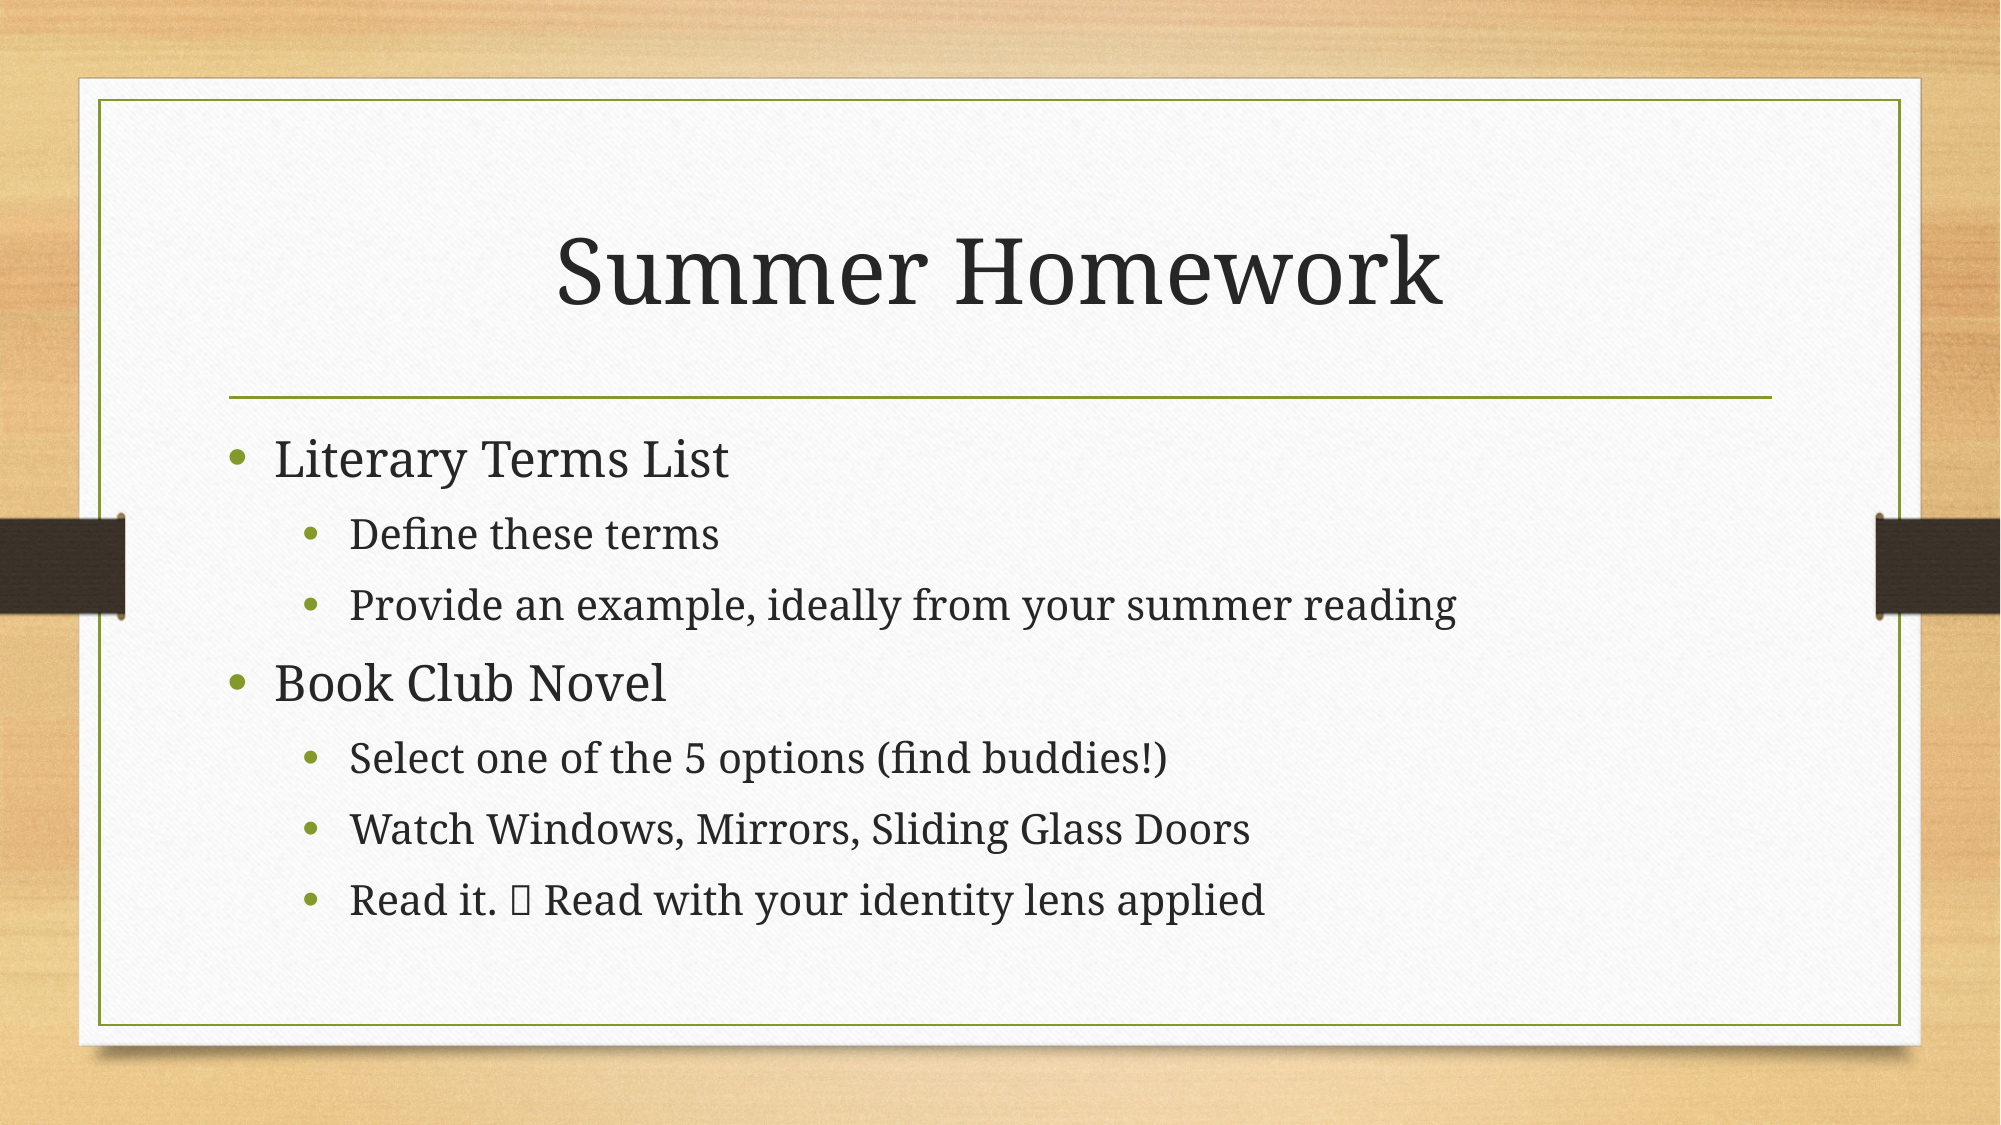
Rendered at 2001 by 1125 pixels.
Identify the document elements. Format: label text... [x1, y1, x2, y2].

picture [0, 0, 2001, 1125]
list Literary Terms List Define these terms Provide an example, ideally from your summer reading Book Club Novel Select one of the 5 options (find buddies!) Watch Windows, Mirrors, Sliding Glass Doors Read it.  Read with your identity lens applied [212, 419, 1788, 964]
title Summer Homework [212, 161, 1788, 375]
